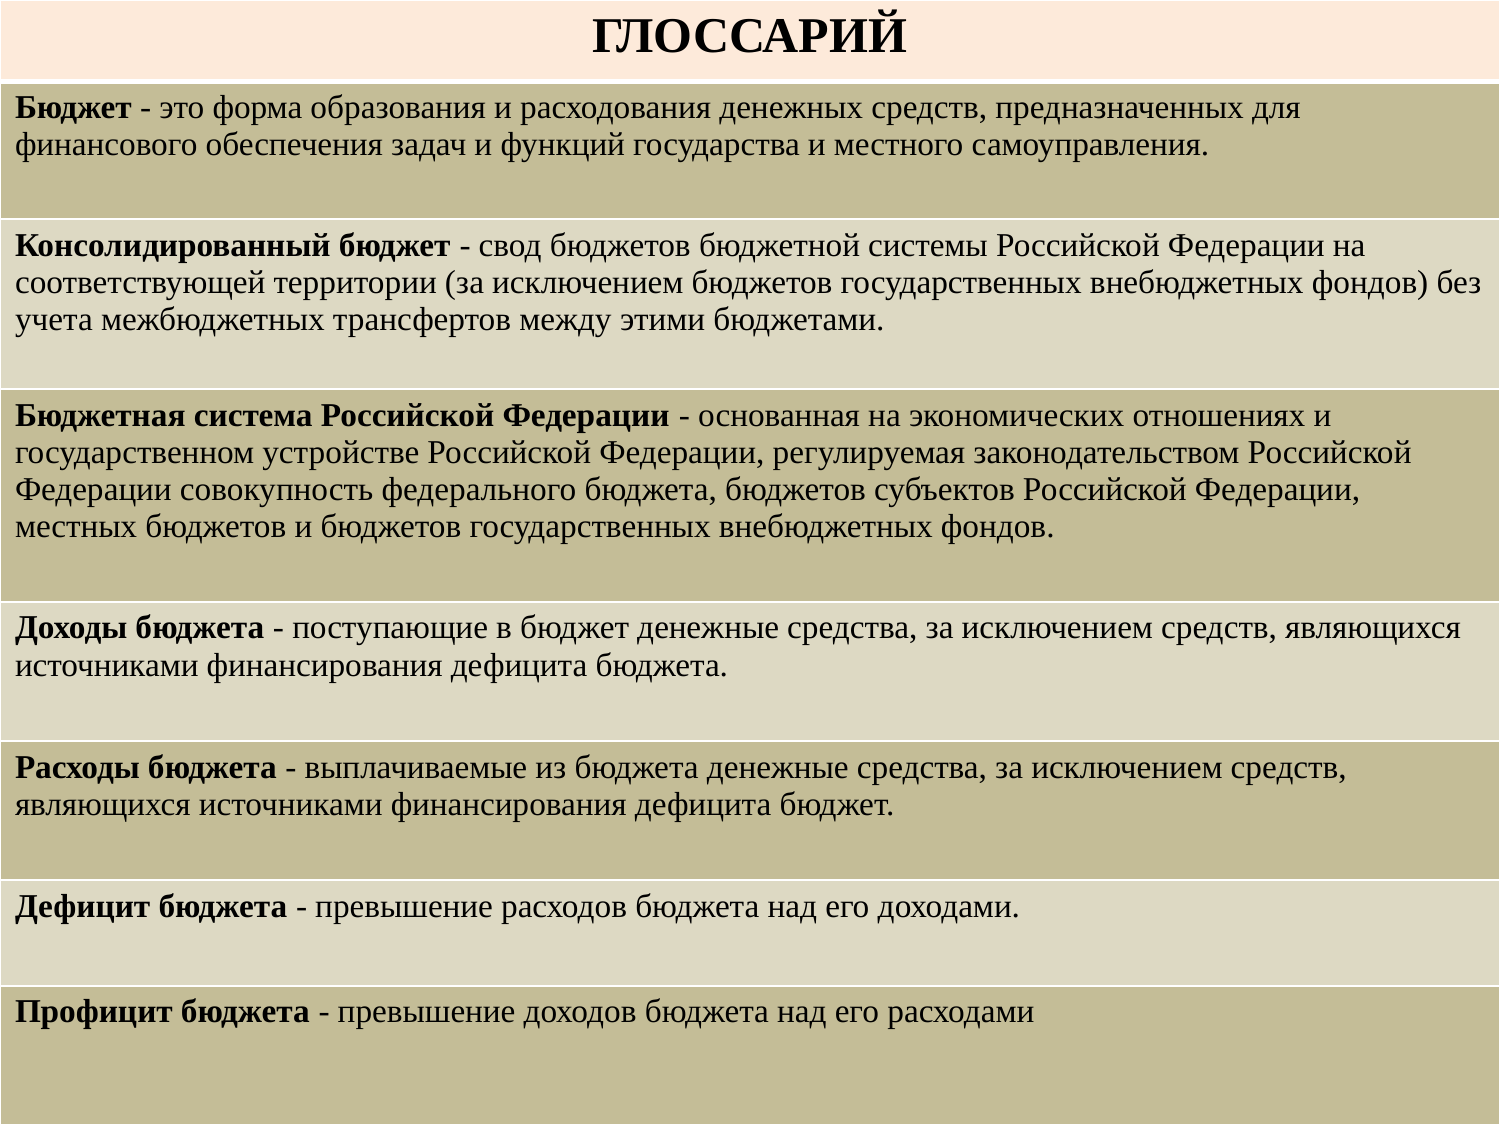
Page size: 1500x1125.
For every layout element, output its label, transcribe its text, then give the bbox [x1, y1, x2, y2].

table_cell Доходы бюджета - поступающие в бюджет денежные средства, за исключением средств, являющихся источниками финансирования дефицита бюджета. [1, 603, 1499, 740]
table_header ГЛОССАРИЙ [1, 1, 1499, 79]
table_cell Расходы бюджета - выплачиваемые из бюджета денежные средства, за исключением средств, являющихся источниками финансирования дефицита бюджет. [1, 742, 1499, 879]
table_cell Профицит бюджета - превышение доходов бюджета над его расходами [1, 987, 1499, 1124]
table_cell Бюджет - это форма образования и расходования денежных средств, предназначенных для финансового обеспечения задач и функций государства и местного самоуправления. [1, 84, 1499, 218]
table_cell Консолидированный бюджет - свод бюджетов бюджетной системы Российской Федерации на соответствующей территории (за исключением бюджетов государственных внебюджетных фондов) без учета межбюджетных трансфертов между этими бюджетами. [1, 220, 1499, 388]
table_cell Дефицит бюджета - превышение расходов бюджета над его доходами. [1, 881, 1499, 985]
table_cell Бюджетная система Российской Федерации - основанная на экономических отношениях и государственном устройстве Российской Федерации, регулируемая законодательством Российской Федерации совокупность федерального бюджета, бюджетов субъектов Российской Федерации, местных бюджетов и бюджетов государственных внебюджетных фондов. [1, 390, 1499, 601]
